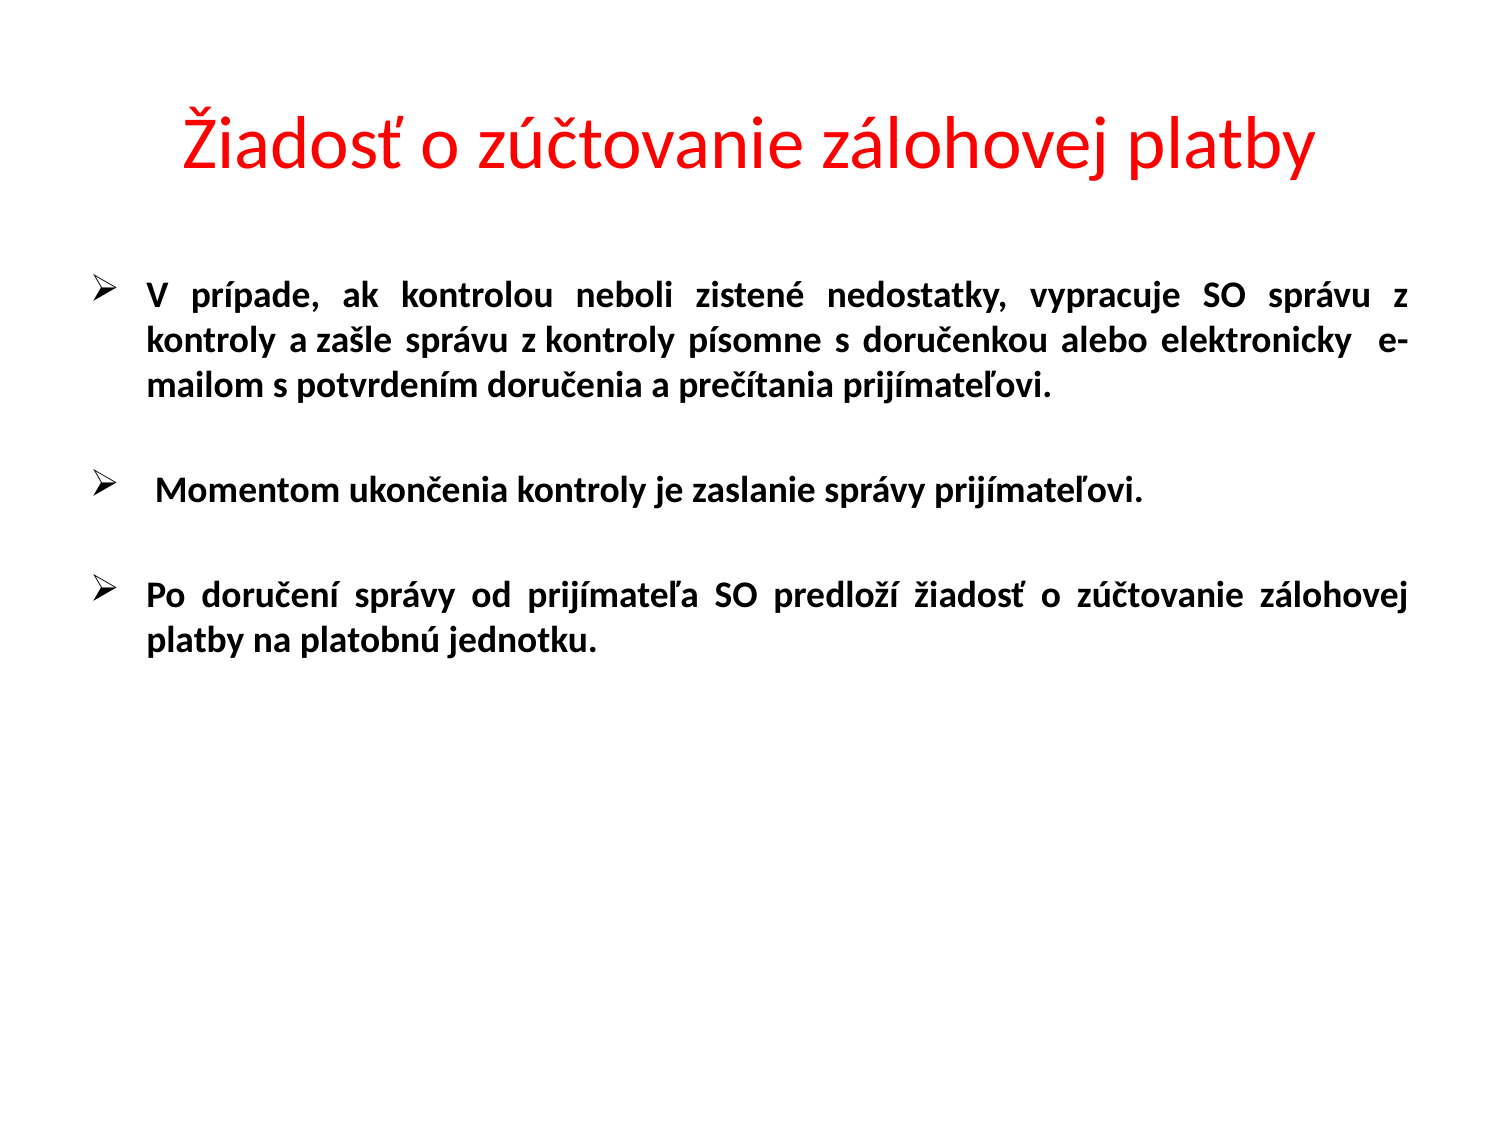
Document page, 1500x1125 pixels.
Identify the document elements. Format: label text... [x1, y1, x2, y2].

title Žiadosť o zúčtovanie zálohovej platby [74, 44, 1426, 233]
list V prípade, ak kontrolou neboli zistené nedostatky, vypracuje SO správu z kontroly a zašle správu z kontroly písomne s doručenkou alebo elektronicky e-mailom s potvrdením doručenia a prečítania prijímateľovi. Momentom ukončenia kontroly je zaslanie správy prijímateľovi. Po doručení správy od prijímateľa SO predloží žiadosť o zúčtovanie zálohovej platby na platobnú jednotku. [74, 262, 1426, 1006]
